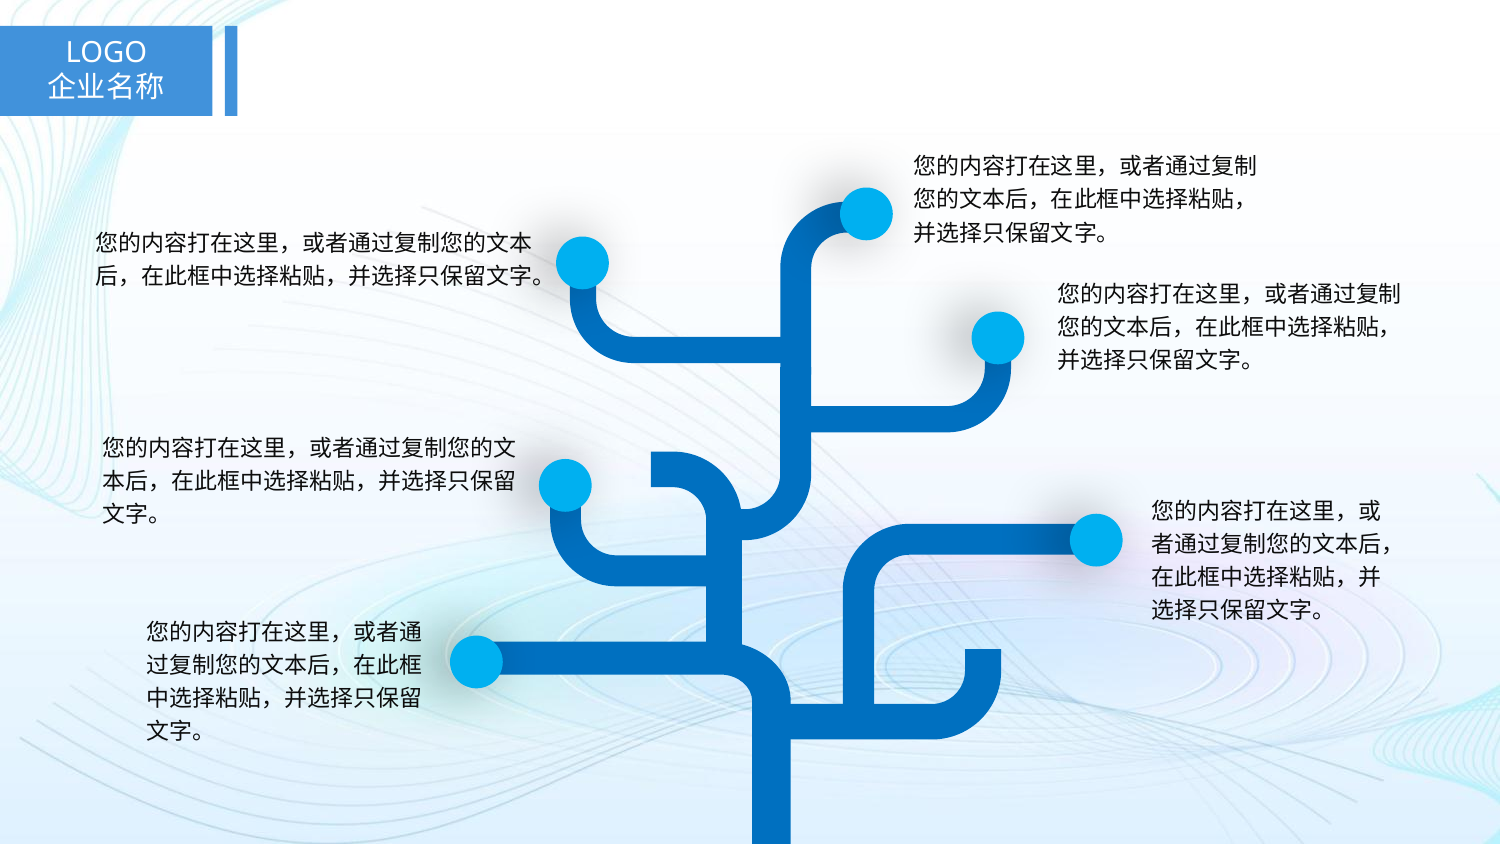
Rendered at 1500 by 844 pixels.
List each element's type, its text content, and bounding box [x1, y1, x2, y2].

text_box [971, 311, 1025, 365]
text_box [553, 531, 724, 587]
text_box [812, 389, 1008, 433]
text_box 您的内容打在这里，或者通过复制您的文本后，在此框中选择粘贴，并选择只保留文字。 [84, 217, 546, 295]
text_box [650, 451, 742, 663]
text_box 您的内容打在这里，或者通过复制您的文本后，在此框中选择粘贴，并选择只保留文字。 [1140, 485, 1405, 629]
text_box [842, 523, 1023, 728]
text_box 您的内容打在这里，或者通过复制您的文本后，在此框中选择粘贴，并选择只保留文字。 [91, 422, 531, 533]
text_box 您的内容打在这里，或者通过复制您的文本后，在此框中选择粘贴，并选择只保留文字。 [135, 606, 441, 750]
text_box [513, 641, 791, 844]
text_box [723, 375, 812, 541]
text_box [771, 649, 1002, 740]
text_box [573, 310, 780, 364]
text_box 您的内容打在这里，或者通过复制您的文本后，在此框中选择粘贴，并选择只保留文字。 [901, 141, 1291, 252]
picture [0, 0, 1500, 844]
text_box [780, 227, 813, 375]
text_box [538, 458, 592, 512]
text_box [450, 635, 503, 689]
text_box [1069, 513, 1123, 567]
text_box [840, 187, 893, 241]
text_box 您的内容打在这里，或者通过复制您的文本后，在此框中选择粘贴，并选择只保留文字。 [1045, 268, 1436, 379]
text_box [556, 236, 609, 290]
